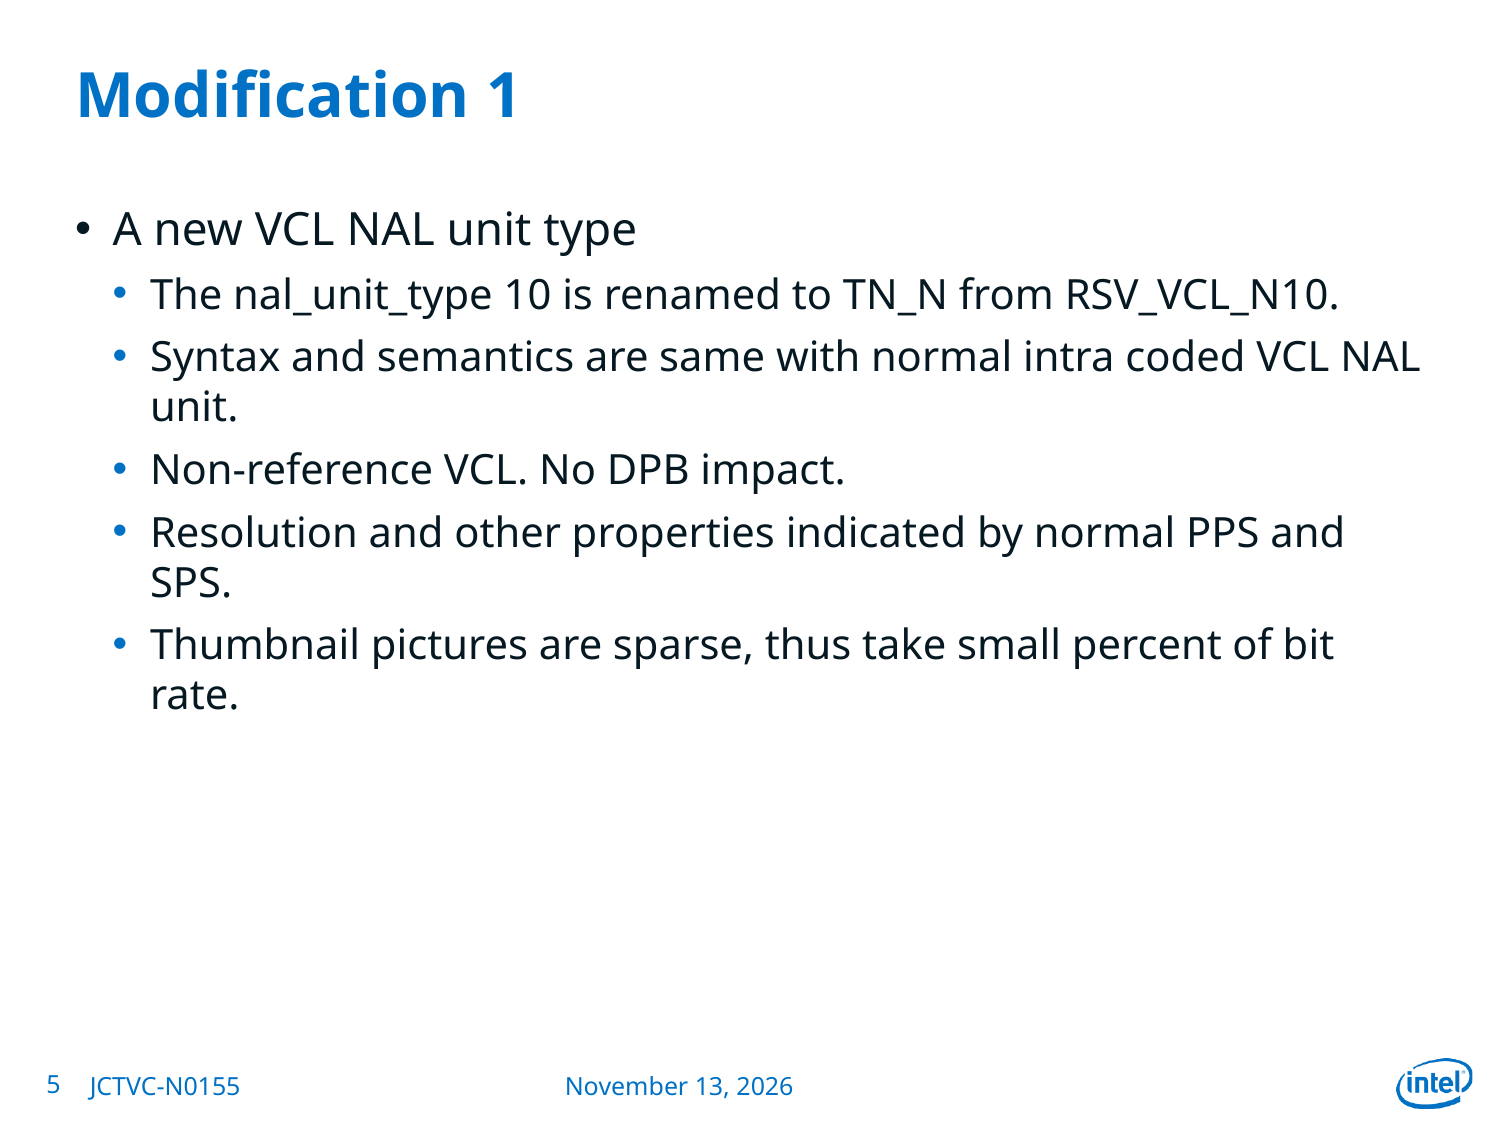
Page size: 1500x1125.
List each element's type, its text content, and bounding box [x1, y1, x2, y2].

title Modification 1 [75, 67, 1425, 175]
list A new VCL NAL unit type The nal_unit_type 10 is renamed to TN_N from RSV_VCL_N10. Syntax and semantics are same with normal intra coded VCL NAL unit. Non-reference VCL. No DPB impact. Resolution and other properties indicated by normal PPS and SPS. Thumbnail pictures are sparse, thus take small percent of bit rate. [75, 200, 1425, 975]
slide_number 5 [0, 1062, 75, 1109]
footer JCTVC-N0155 [75, 1062, 549, 1109]
picture [1396, 1058, 1473, 1109]
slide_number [549, 1062, 844, 1109]
